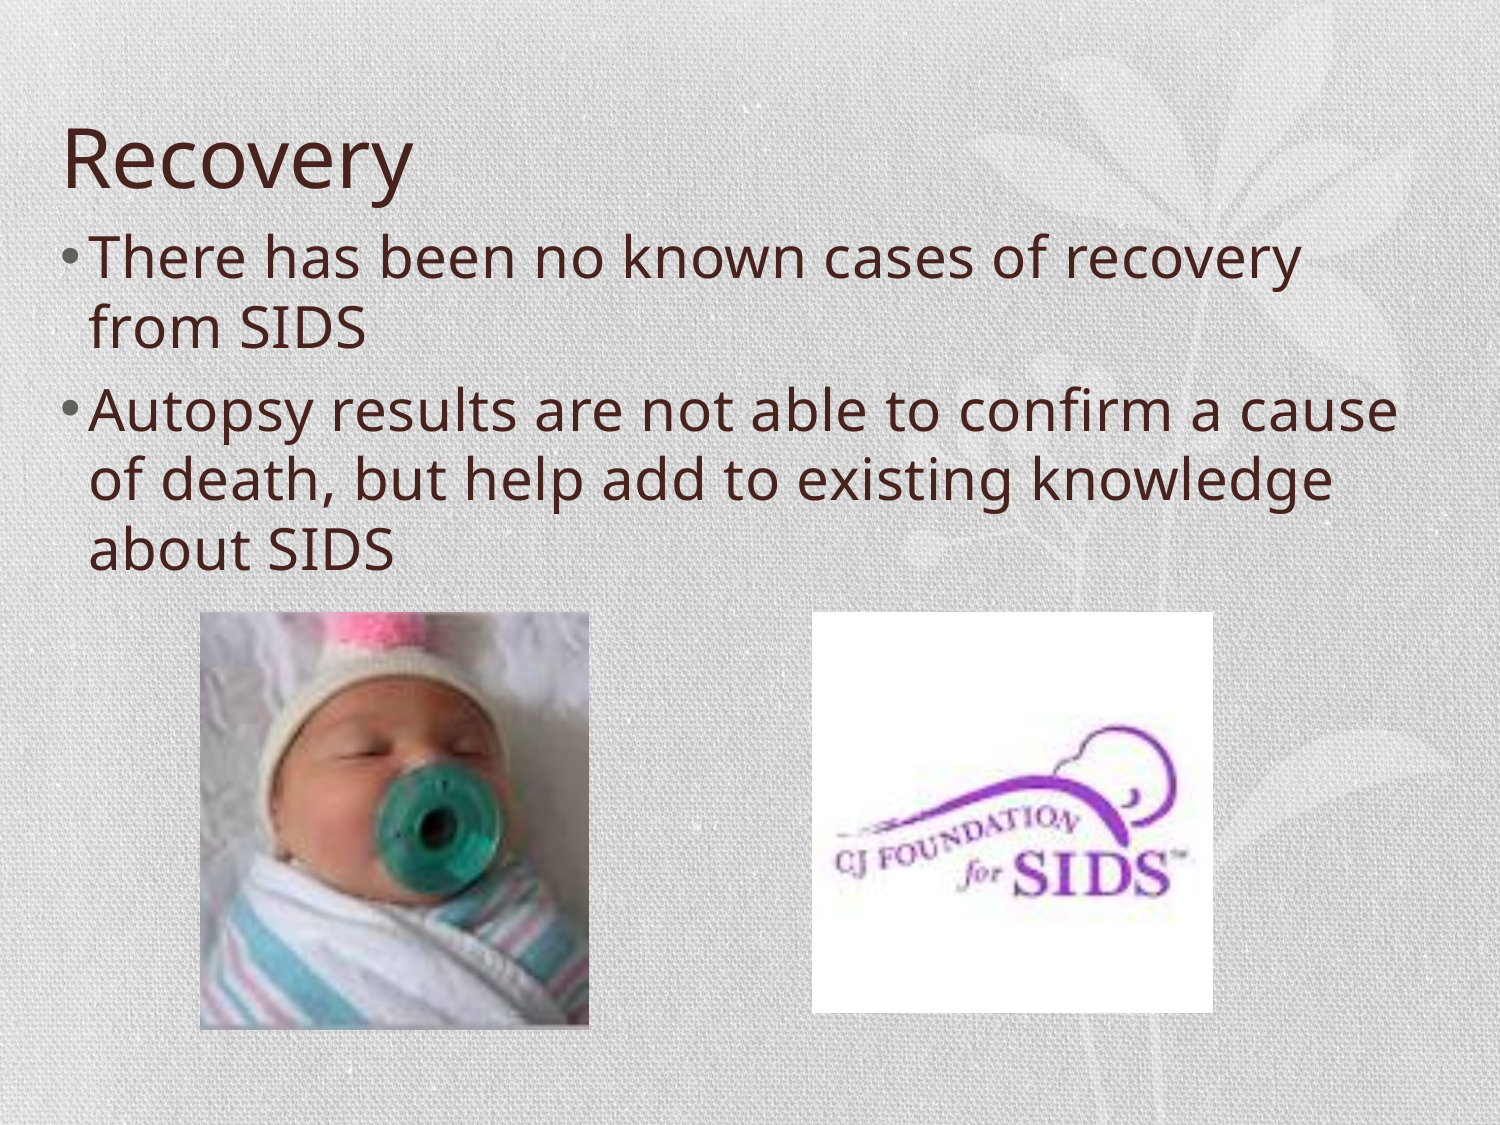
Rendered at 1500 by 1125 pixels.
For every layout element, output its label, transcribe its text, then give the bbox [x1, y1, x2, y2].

list There has been no known cases of recovery from SIDS Autopsy results are not able to confirm a cause of death, but help add to existing knowledge about SIDS [45, 213, 1455, 1023]
title Recovery [45, 37, 1455, 213]
picture [199, 612, 589, 1030]
picture [812, 612, 1213, 1013]
